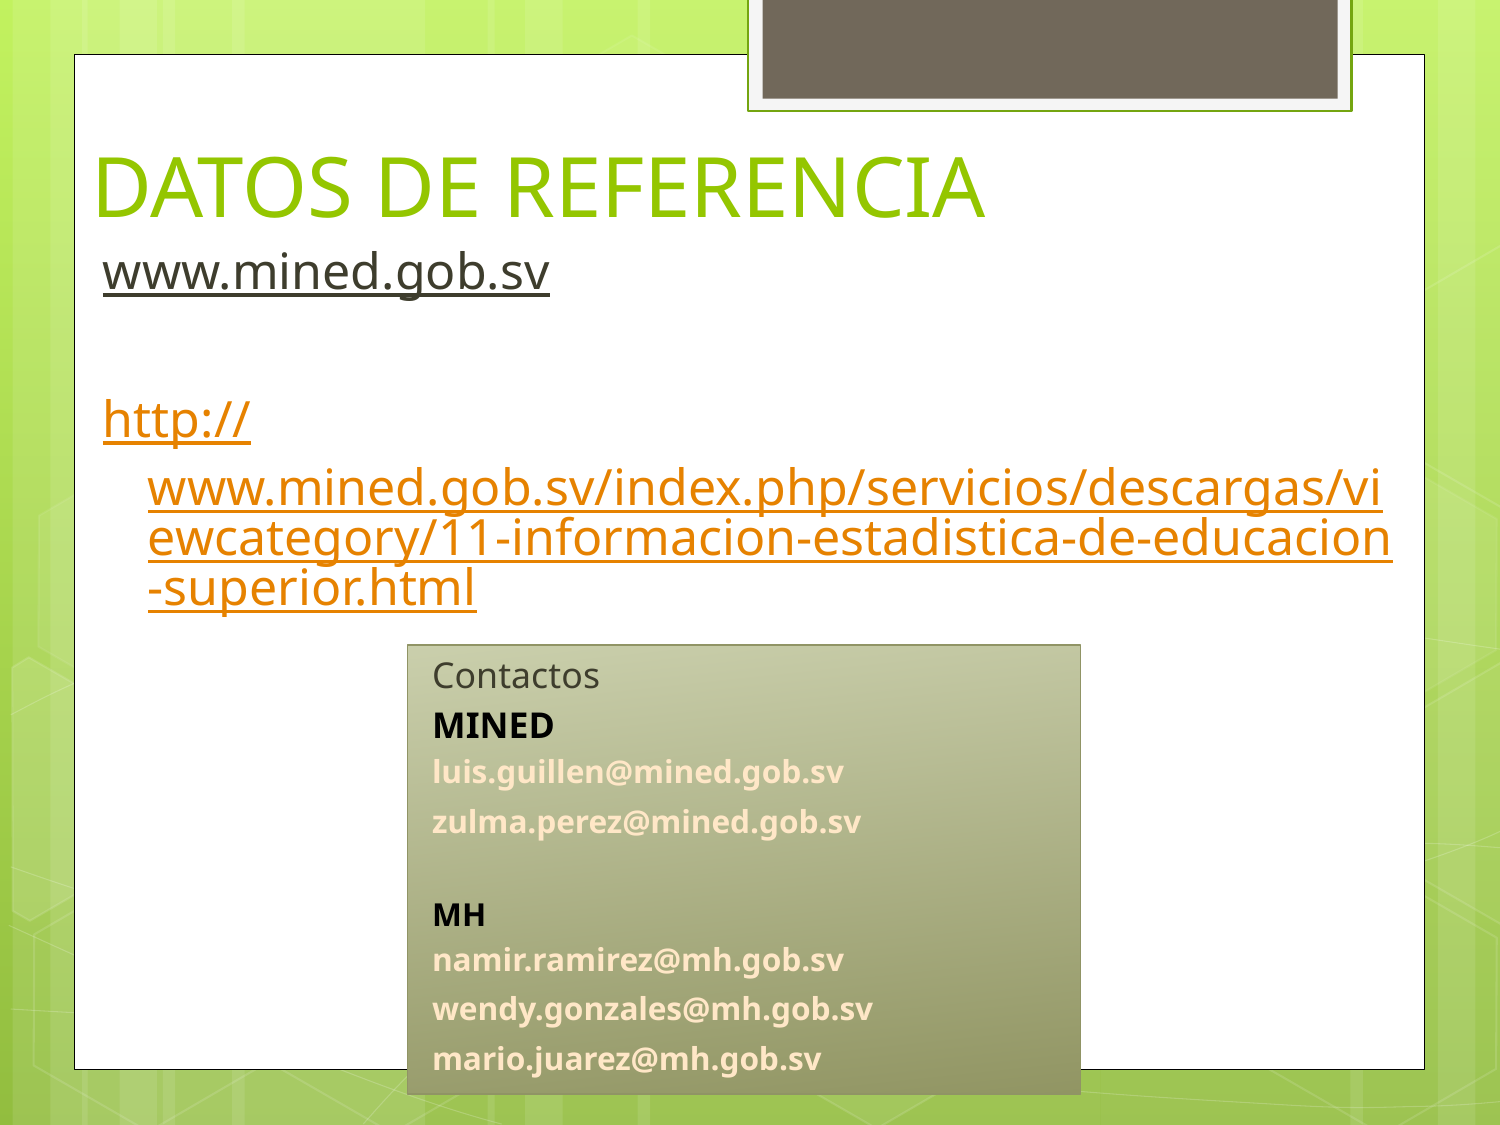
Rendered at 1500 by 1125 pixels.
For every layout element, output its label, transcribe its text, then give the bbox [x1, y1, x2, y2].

text_box Contactos MINED luis.guillen@mined.gob.sv zulma.perez@mined.gob.sv MH namir.ramirez@mh.gob.sv wendy.gonzales@mh.gob.sv mario.juarez@mh.gob.sv [407, 644, 1081, 1095]
title DATOS DE REFERENCIA [76, 54, 1229, 231]
list www.mined.gob.sv http://www.mined.gob.sv/index.php/servicios/descargas/viewcategory/11-informacion-estadistica-de-educacion-superior.html [76, 231, 1424, 634]
